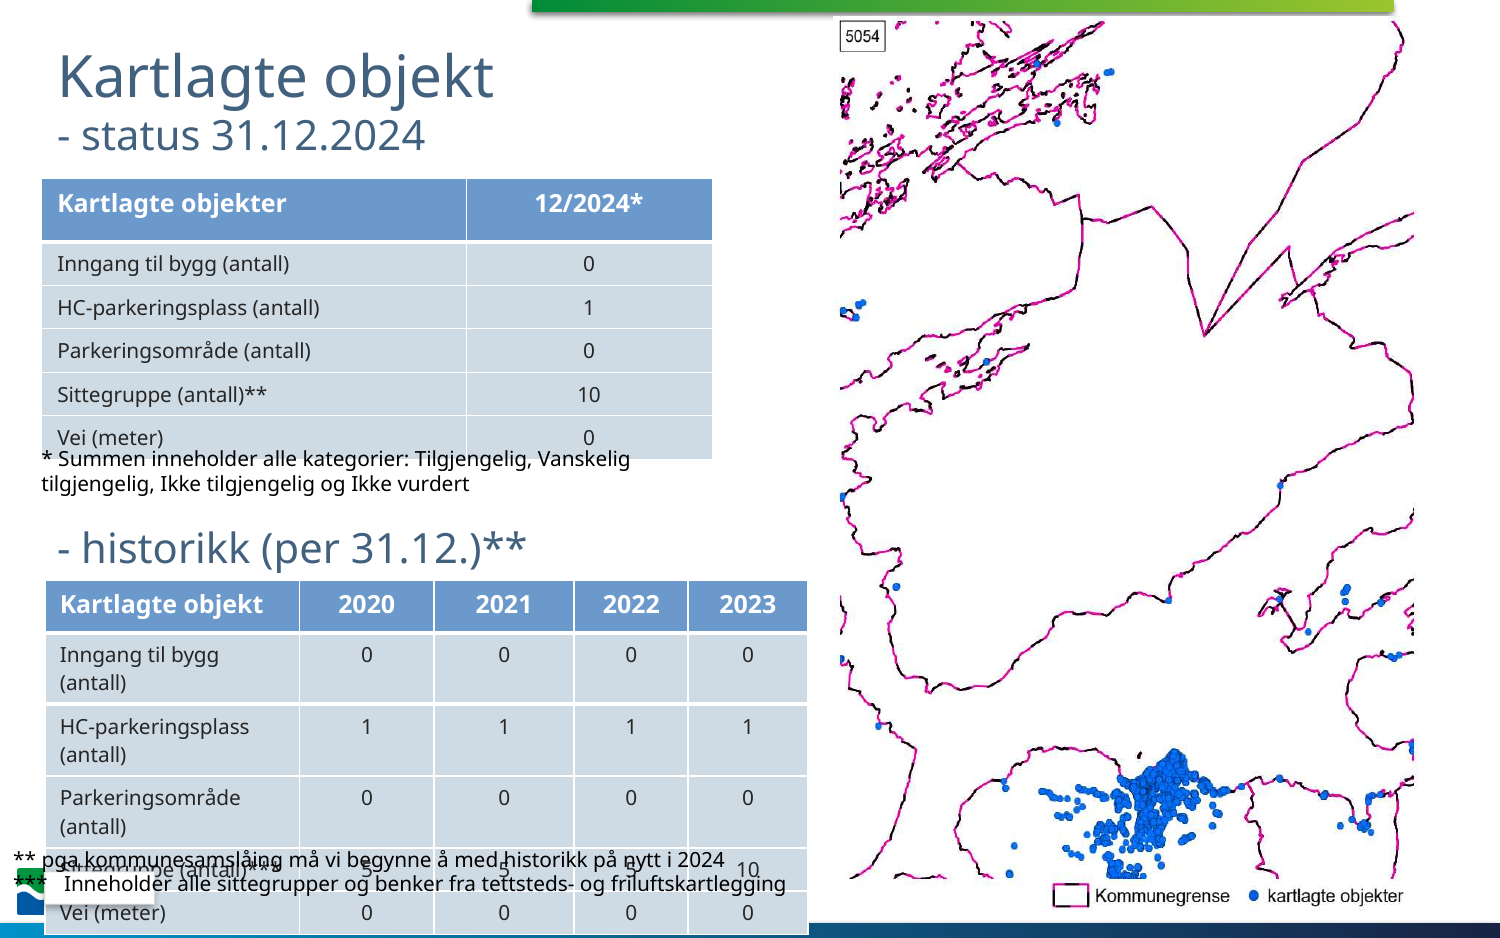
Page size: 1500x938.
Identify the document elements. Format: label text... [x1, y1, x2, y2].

table_cell Vei (meter) [46, 904, 299, 934]
table_cell 0 [575, 904, 687, 934]
table_cell 1 [467, 286, 712, 328]
table_cell 0 [575, 777, 687, 838]
table_cell 0 [467, 416, 712, 459]
table_header 2022 [575, 581, 687, 631]
table_cell 0 [689, 892, 807, 934]
table_cell HC-parkeringsplass (antall) [42, 286, 466, 328]
text_box Kartlagte objekt - status 31.12.2024 [42, 24, 828, 167]
table_cell 1 [689, 706, 807, 775]
table_cell Sittegruppe (antall)** [42, 373, 466, 415]
table_cell 0 [689, 635, 807, 702]
table_header 2020 [300, 581, 433, 631]
table_cell 0 [300, 777, 433, 838]
table_cell 0 [435, 904, 573, 934]
text_box ** pga kommunesamslåing må vi begynne å med historikk på nytt i 2024 *** Inneholder alle sittegrupper og benker fra tettsteds- og friluftskartlegging [0, 838, 802, 904]
table_cell 0 [435, 635, 573, 702]
table_header 12/2024* [467, 179, 712, 240]
table_cell 0 [467, 329, 712, 372]
table_cell HC-parkeringsplass (antall) [46, 706, 299, 775]
table_header 2023 [689, 581, 807, 631]
table_cell Inngang til bygg (antall) [46, 635, 299, 702]
table_cell 1 [435, 706, 573, 775]
table_cell Vei (meter) [42, 416, 466, 438]
table_header Kartlagte objekt [46, 581, 299, 631]
table_cell 10 [467, 373, 712, 415]
table_cell Parkeringsområde (antall) [42, 329, 466, 372]
table_cell Inngang til bygg (antall) [42, 244, 466, 285]
table_cell 0 [435, 777, 573, 838]
table_cell 0 [300, 904, 433, 934]
table_cell 0 [689, 777, 807, 847]
table_cell 0 [575, 635, 687, 702]
table_cell 0 [300, 635, 433, 702]
text_box - historikk (per 31.12.)** [42, 496, 828, 580]
table_header 2021 [435, 581, 573, 631]
table_cell 1 [575, 706, 687, 775]
text_box * Summen inneholder alle kategorier: Tilgjengelig, Vanskelig tilgjengelig, Ikke tilgjengelig og Ikke vurdert [26, 438, 711, 504]
table_cell 1 [300, 706, 433, 775]
table_cell 10 [802, 849, 807, 890]
table_cell Parkeringsområde (antall) [46, 777, 299, 838]
table_cell 0 [467, 244, 712, 285]
table_header Kartlagte objekter [42, 179, 466, 240]
picture [833, 16, 1419, 913]
